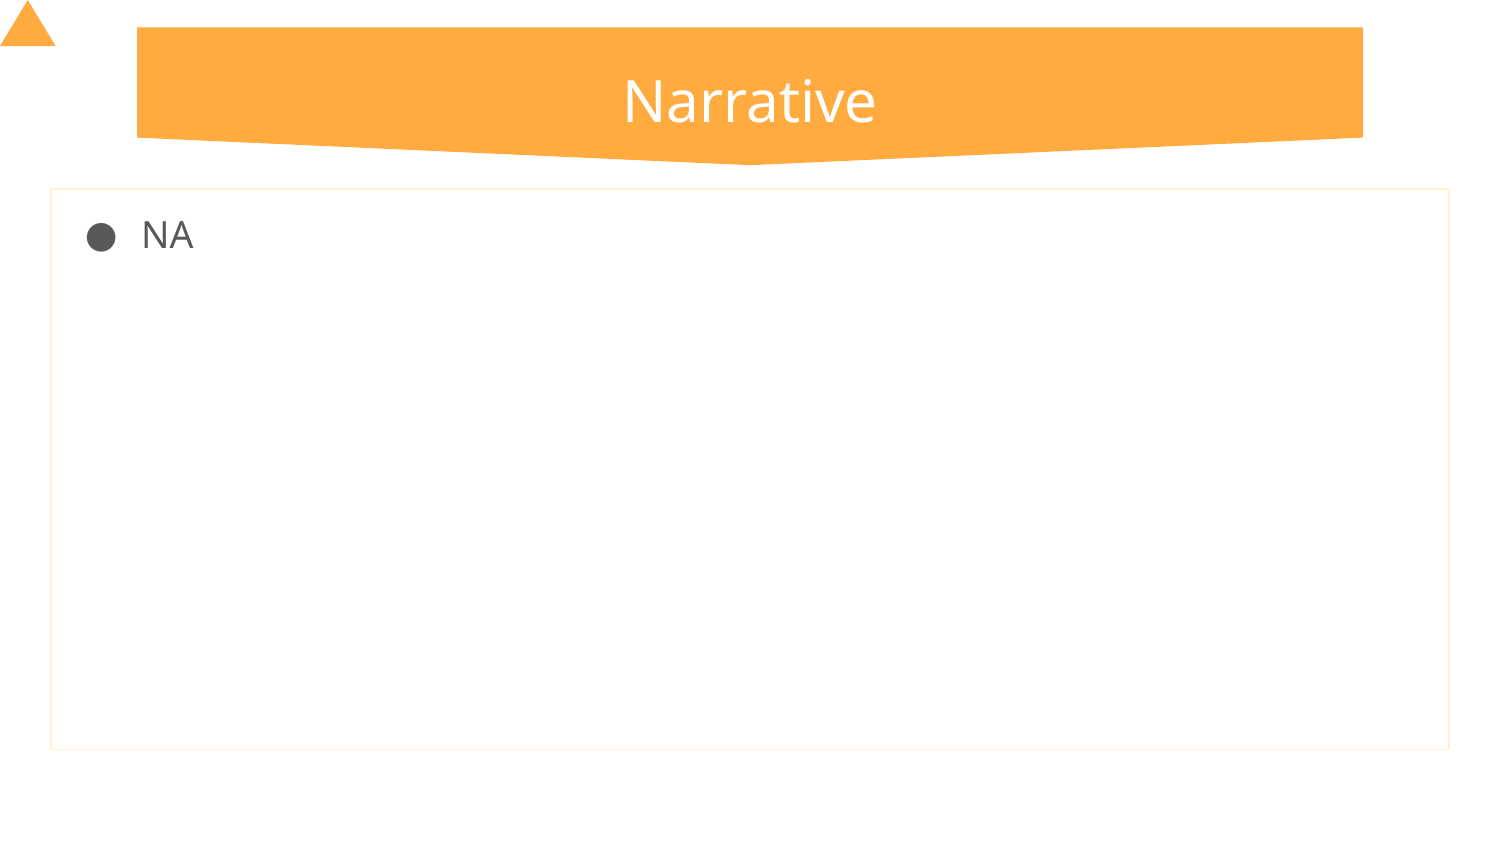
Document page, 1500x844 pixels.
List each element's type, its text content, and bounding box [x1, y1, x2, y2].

title Narrative [51, 49, 1449, 144]
text_box [279, 144, 1221, 166]
text_box [137, 27, 1363, 49]
list NA [51, 189, 1449, 750]
text_box [0, 0, 56, 47]
